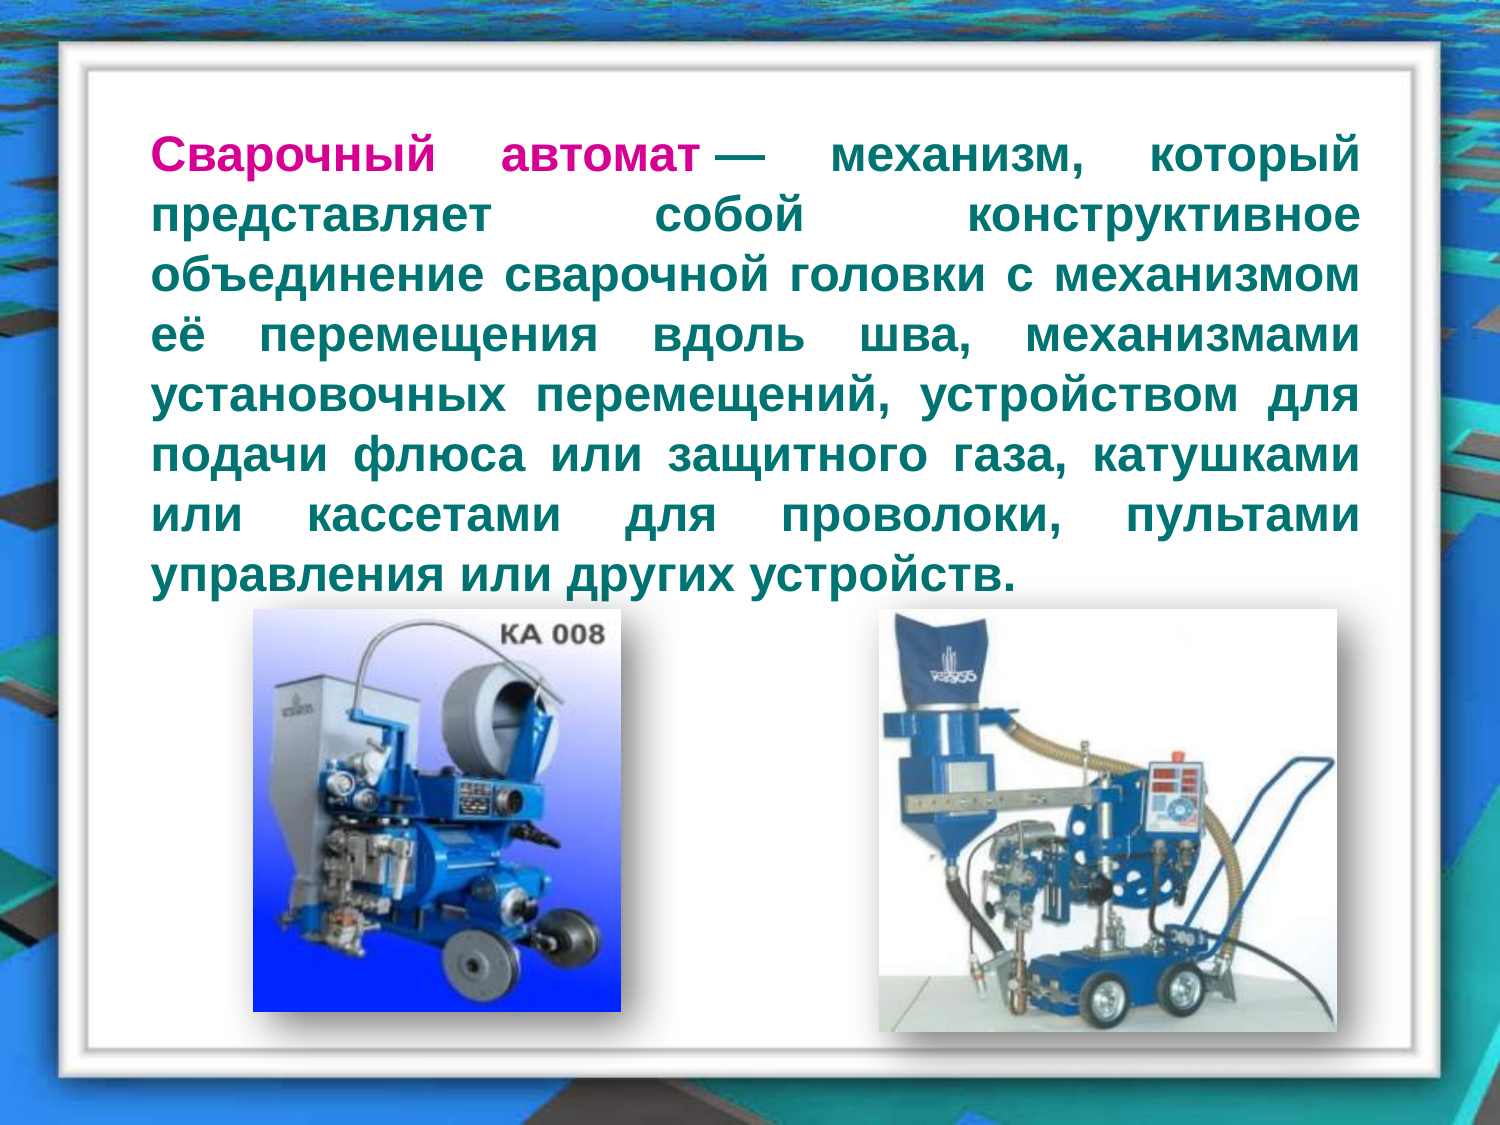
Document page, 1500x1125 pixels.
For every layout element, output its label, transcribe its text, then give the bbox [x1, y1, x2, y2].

picture [0, 0, 1500, 1125]
text_box Сварочный автомат — механизм, который представляет собой конструктивное объединение сварочной головки с механизмом её перемещения вдоль шва, механизмами установочных перемещений, устройством для подачи флюса или защитного газа, катушками или кассетами для проволоки, пультами управления или других устройств. [135, 113, 1376, 609]
